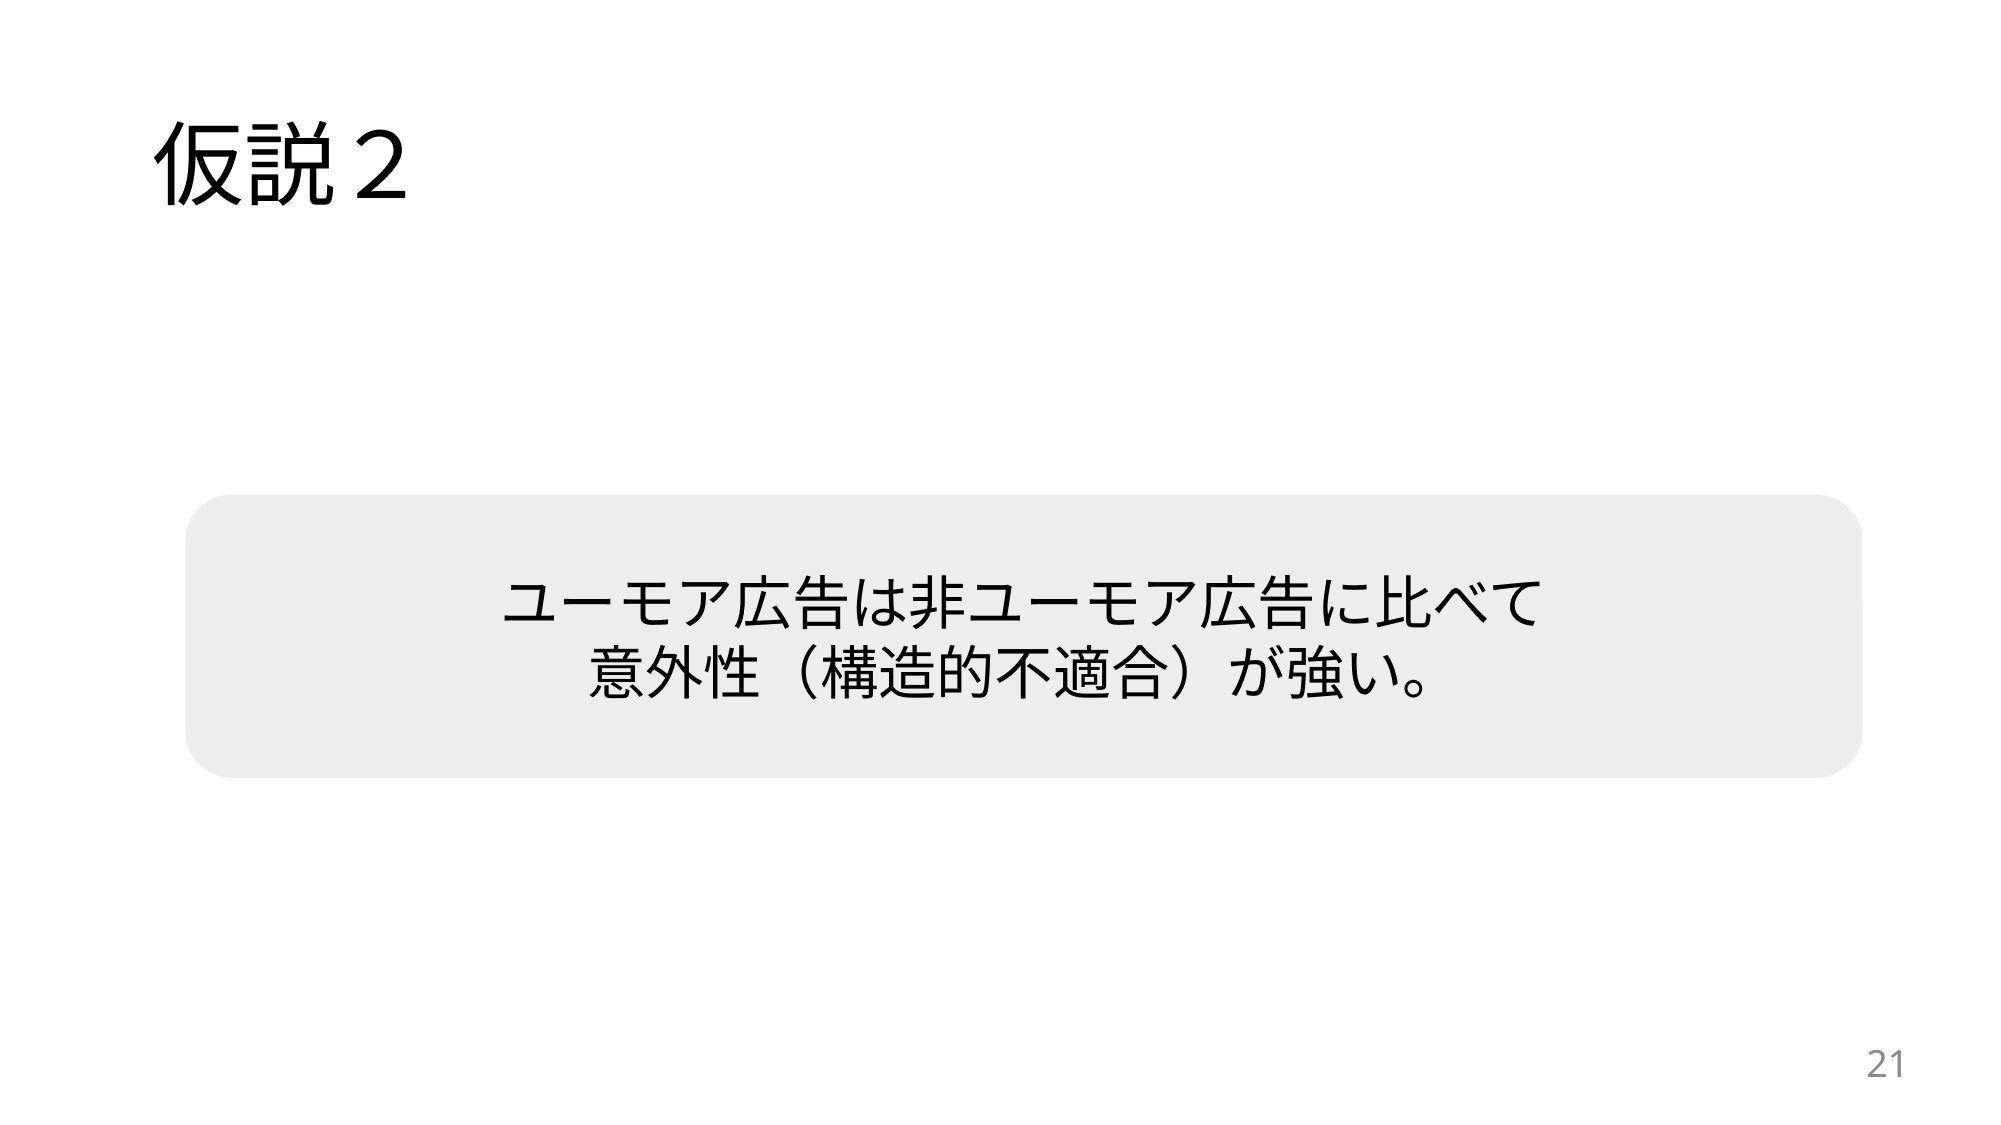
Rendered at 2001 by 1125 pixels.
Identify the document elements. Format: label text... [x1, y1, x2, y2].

text_box ユーモア広告は非ユーモア広告に比べて 意外性（構造的不適合）が強い。 [183, 492, 1865, 780]
slide_number 21 [1474, 1035, 1925, 1096]
title 仮説２ [137, 59, 1863, 278]
